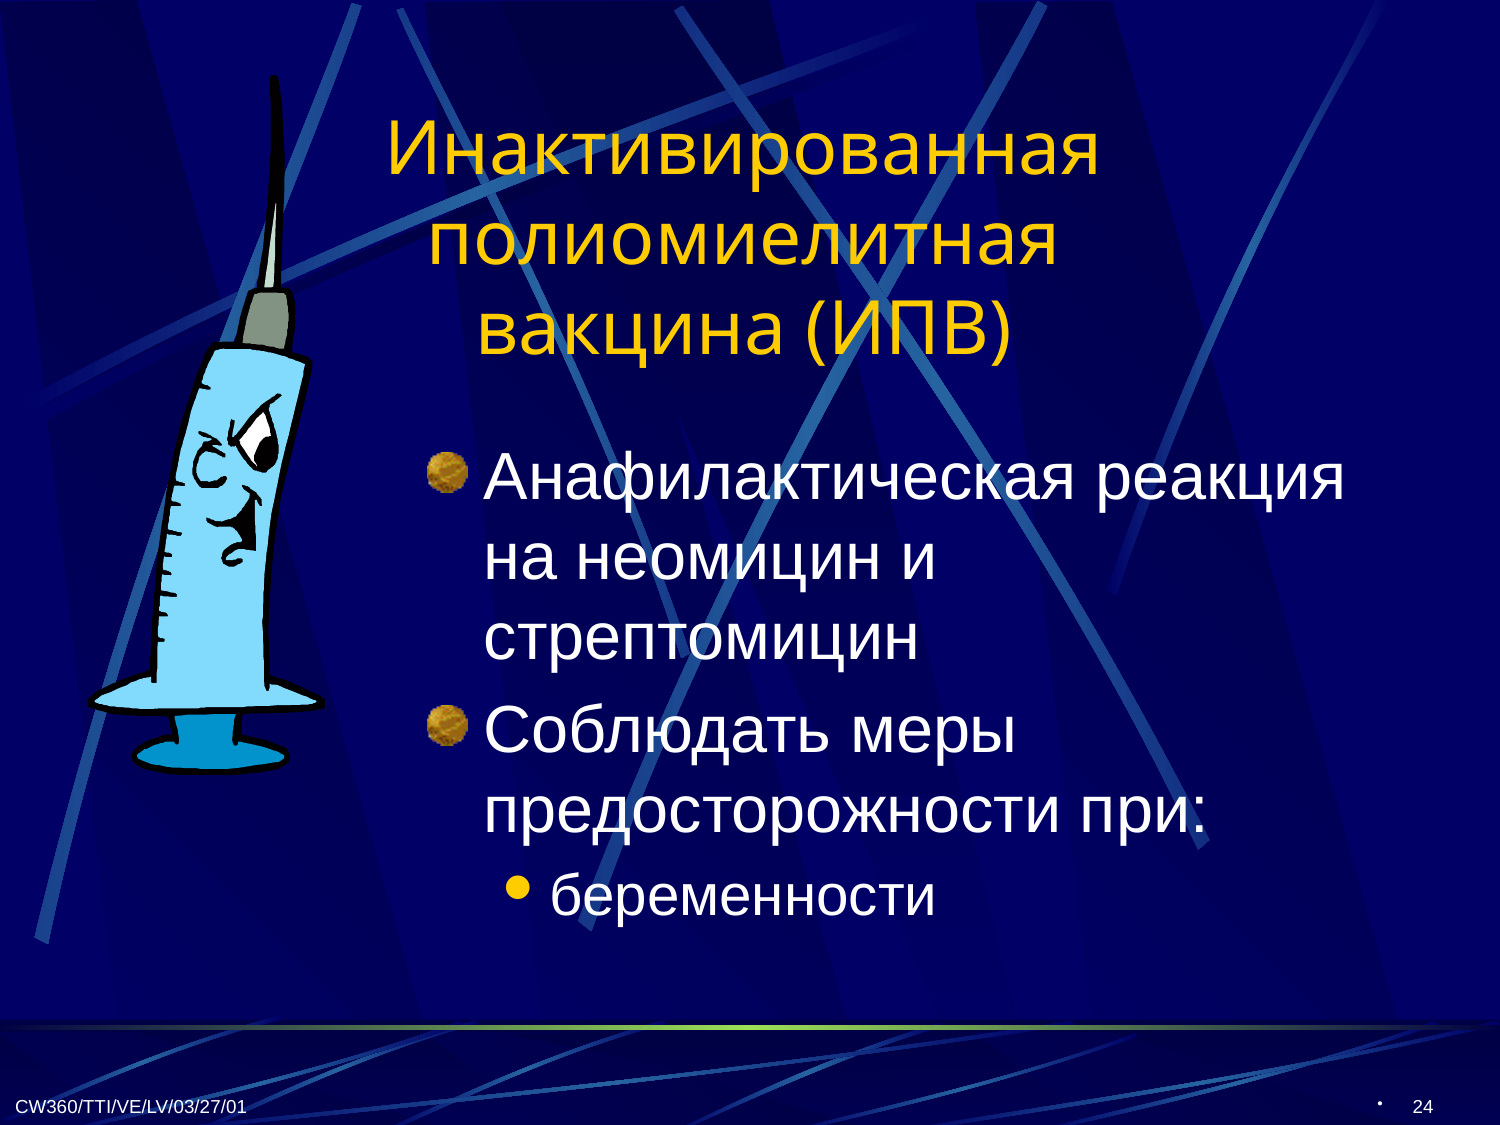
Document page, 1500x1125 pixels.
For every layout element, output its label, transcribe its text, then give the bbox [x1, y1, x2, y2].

picture [427, 452, 468, 493]
footer CW360/TTI/VE/LV/03/27/01 [0, 1074, 401, 1125]
list Анафилактическая реакция на неомицин и стрептомицин Соблюдать меры предосторожности при: беременности [412, 424, 1388, 1001]
picture [427, 705, 468, 746]
title Инактивированная полиомиелитная вакцина (ИПВ) [329, 91, 1238, 378]
picture [87, 74, 326, 776]
